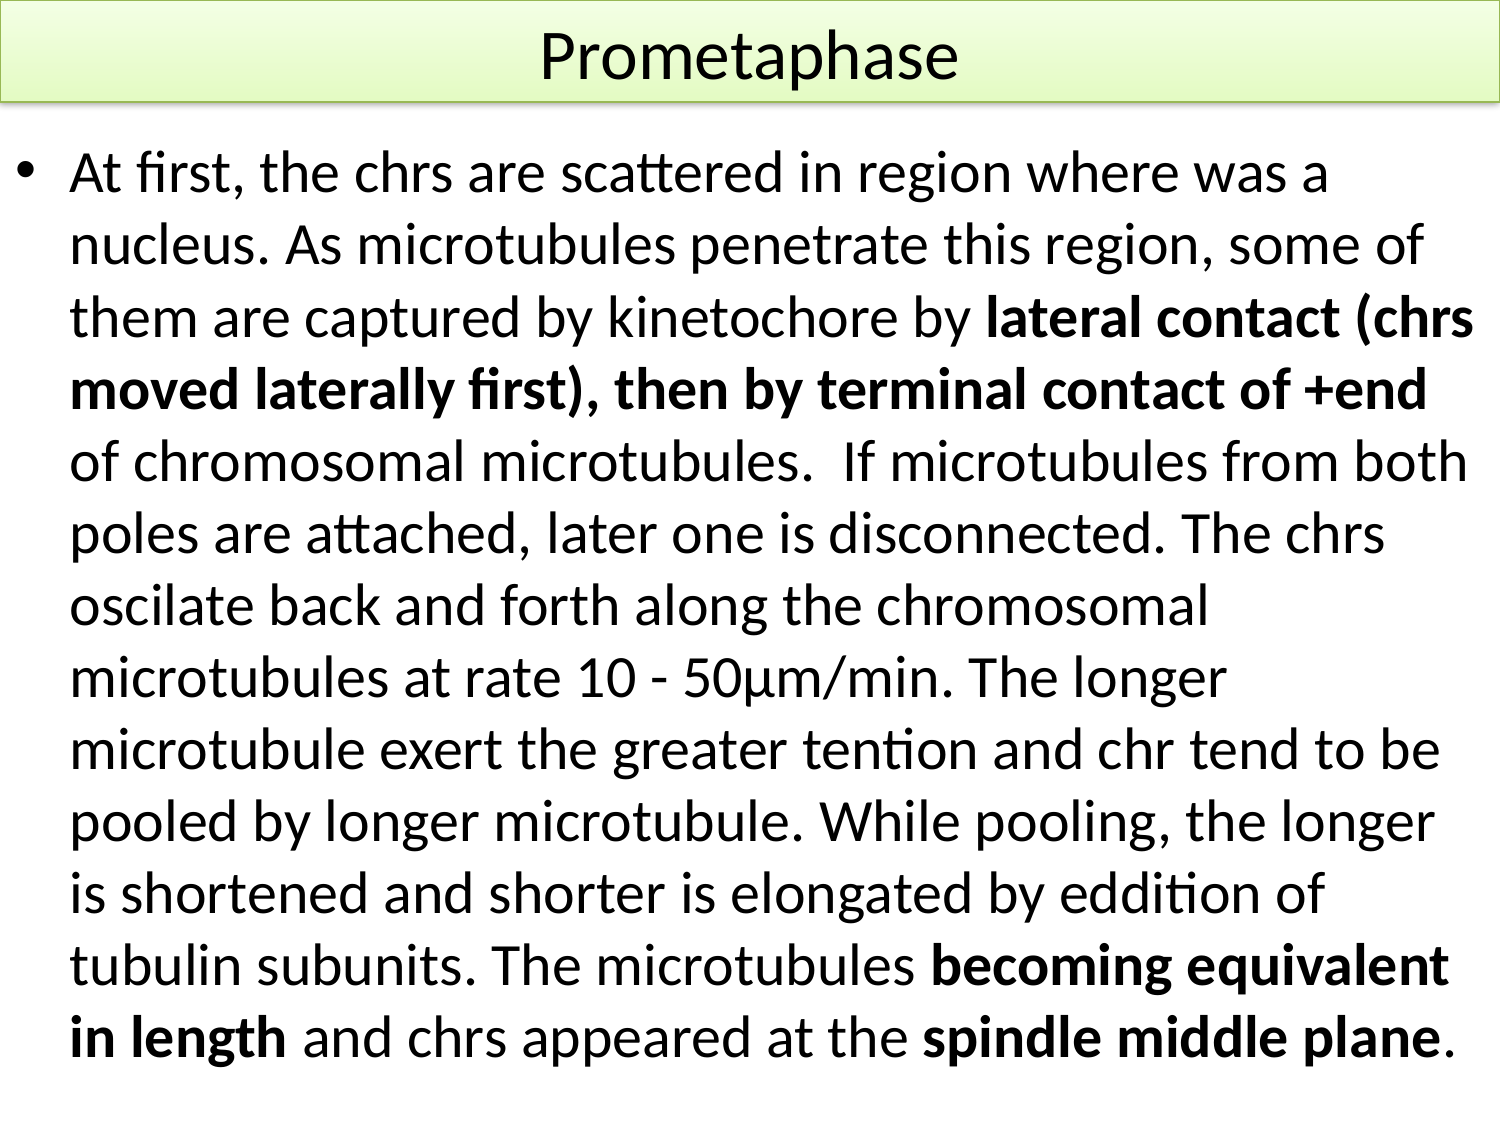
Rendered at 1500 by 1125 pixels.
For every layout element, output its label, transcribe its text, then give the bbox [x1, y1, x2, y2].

title Prometaphase [0, 0, 1500, 103]
list At first, the chrs are scattered in region where was a nucleus. As microtubules penetrate this region, some of them are captured by kinetochore by lateral contact (chrs moved laterally first), then by terminal contact of +end of chromosomal microtubules. If microtubules from both poles are attached, later one is disconnected. The chrs oscilate back and forth along the chromosomal microtubules at rate 10 - 50µm/min. The longer microtubule exert the greater tention and chr tend to be pooled by longer microtubule. While pooling, the longer is shortened and shorter is elongated by eddition of tubulin subunits. The microtubules becoming equivalent in length and chrs appeared at the spindle middle plane. [0, 125, 1500, 1125]
